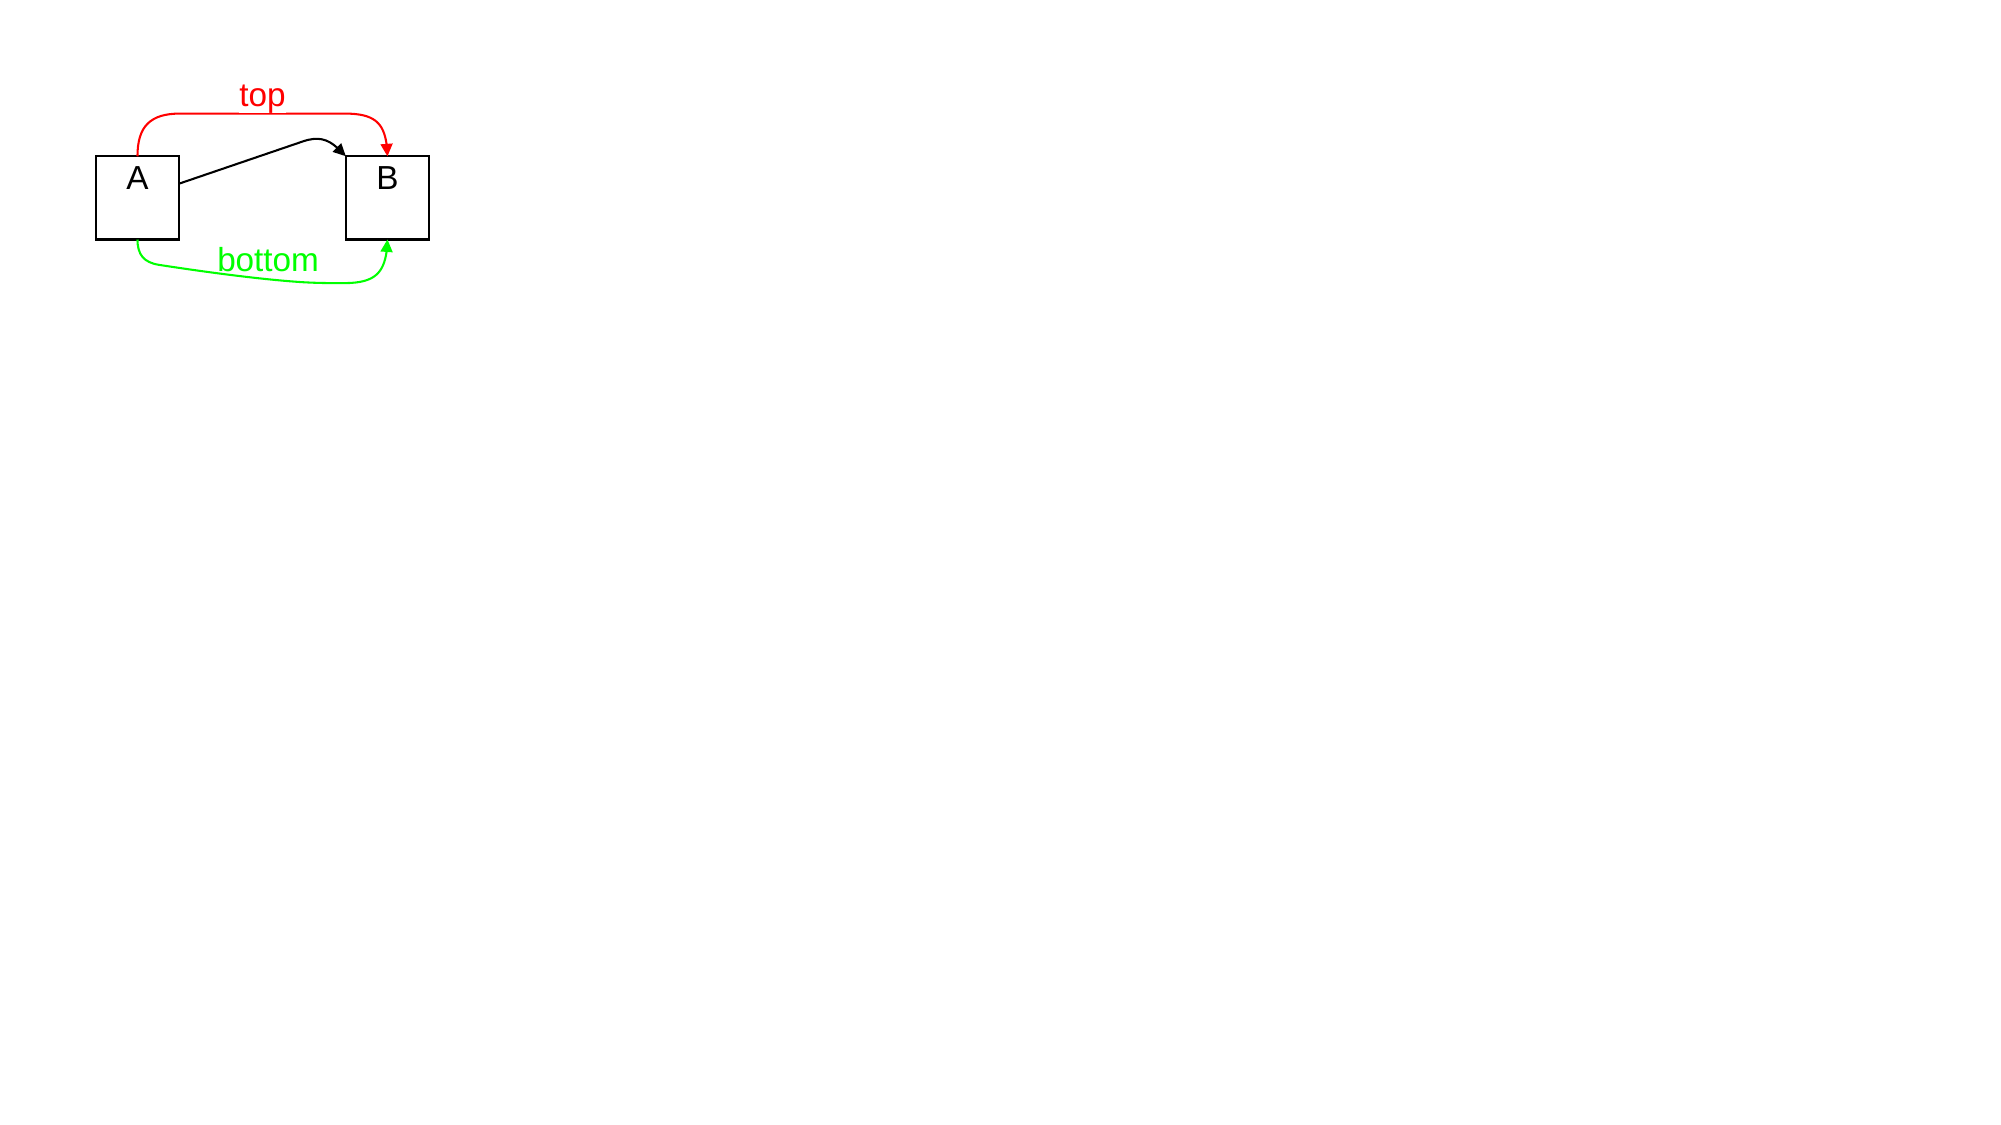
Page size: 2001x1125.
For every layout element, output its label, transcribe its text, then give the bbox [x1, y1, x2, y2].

text_box top [237, 73, 288, 112]
text_box [74, 74, 450, 286]
text_box [136, 239, 215, 274]
text_box [178, 138, 346, 185]
text_box bottom [215, 239, 322, 278]
text_box B [345, 156, 430, 240]
text_box [251, 239, 393, 284]
text_box A [95, 156, 180, 240]
text_box [136, 113, 393, 157]
